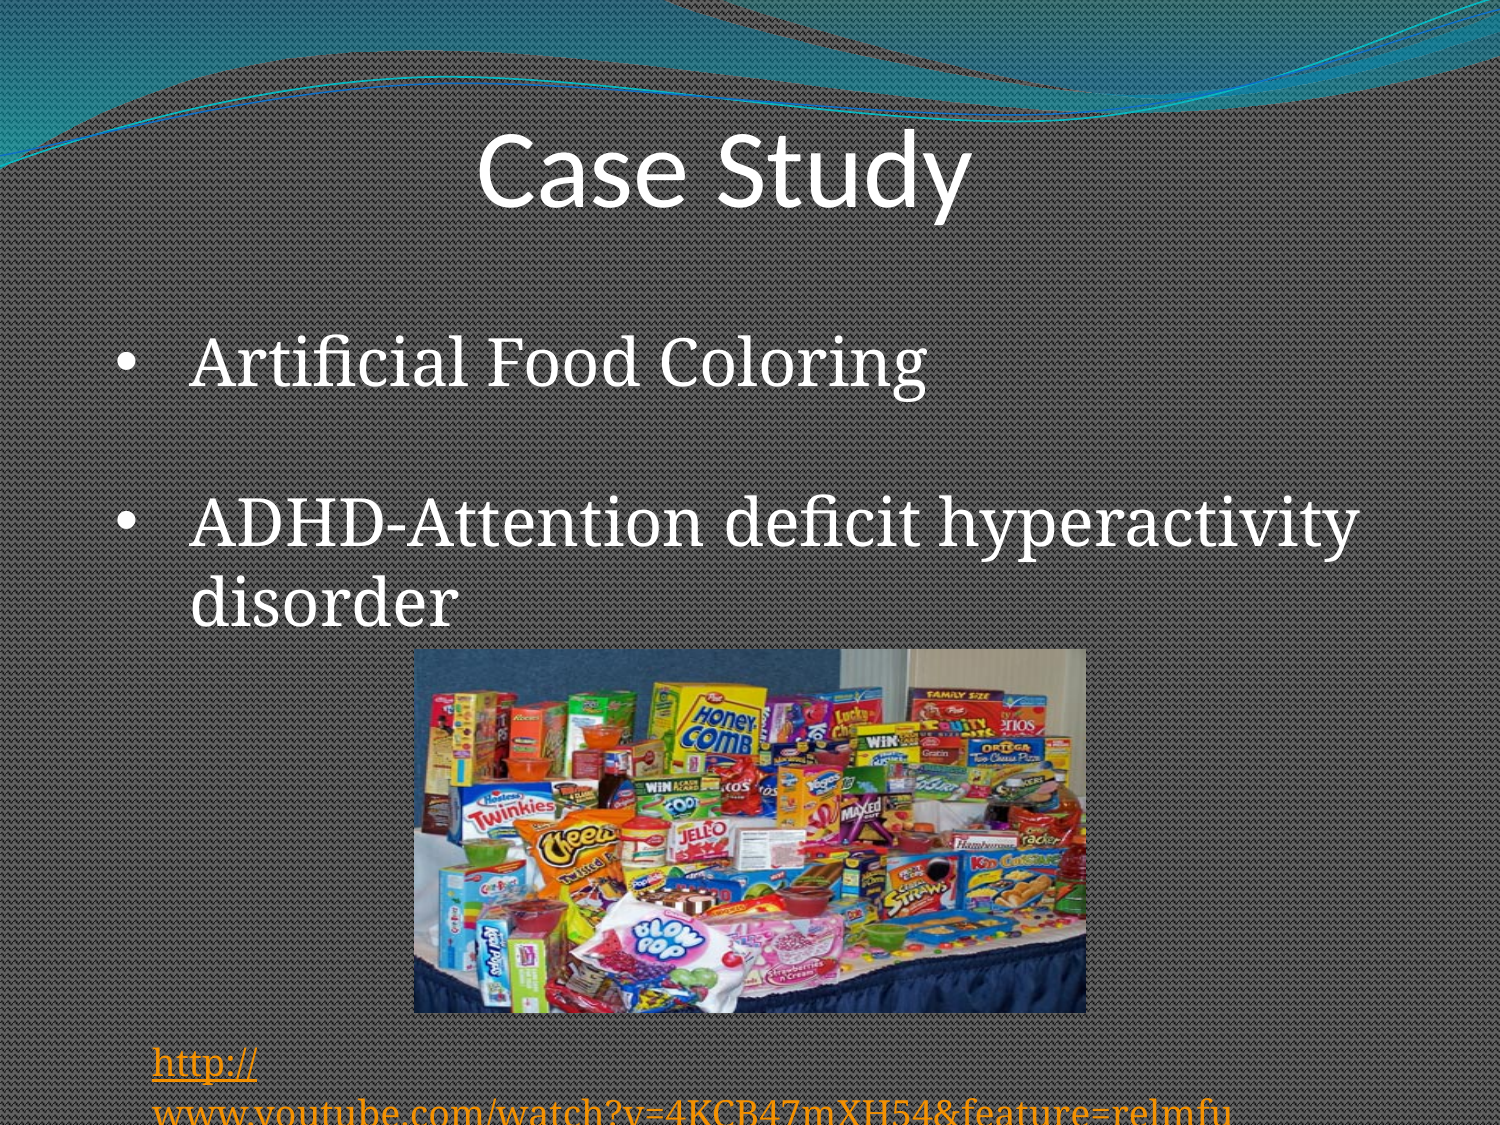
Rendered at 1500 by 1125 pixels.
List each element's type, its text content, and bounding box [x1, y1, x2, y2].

text_box Case Study [0, 87, 1475, 238]
text_box Artificial Food Coloring ADHD-Attention deficit hyperactivity disorder [99, 312, 1425, 727]
text_box http://www.youtube.com/watch?v=4KCB47mXH54&feature=relmfu [137, 1031, 1325, 1125]
picture [414, 649, 1086, 1013]
